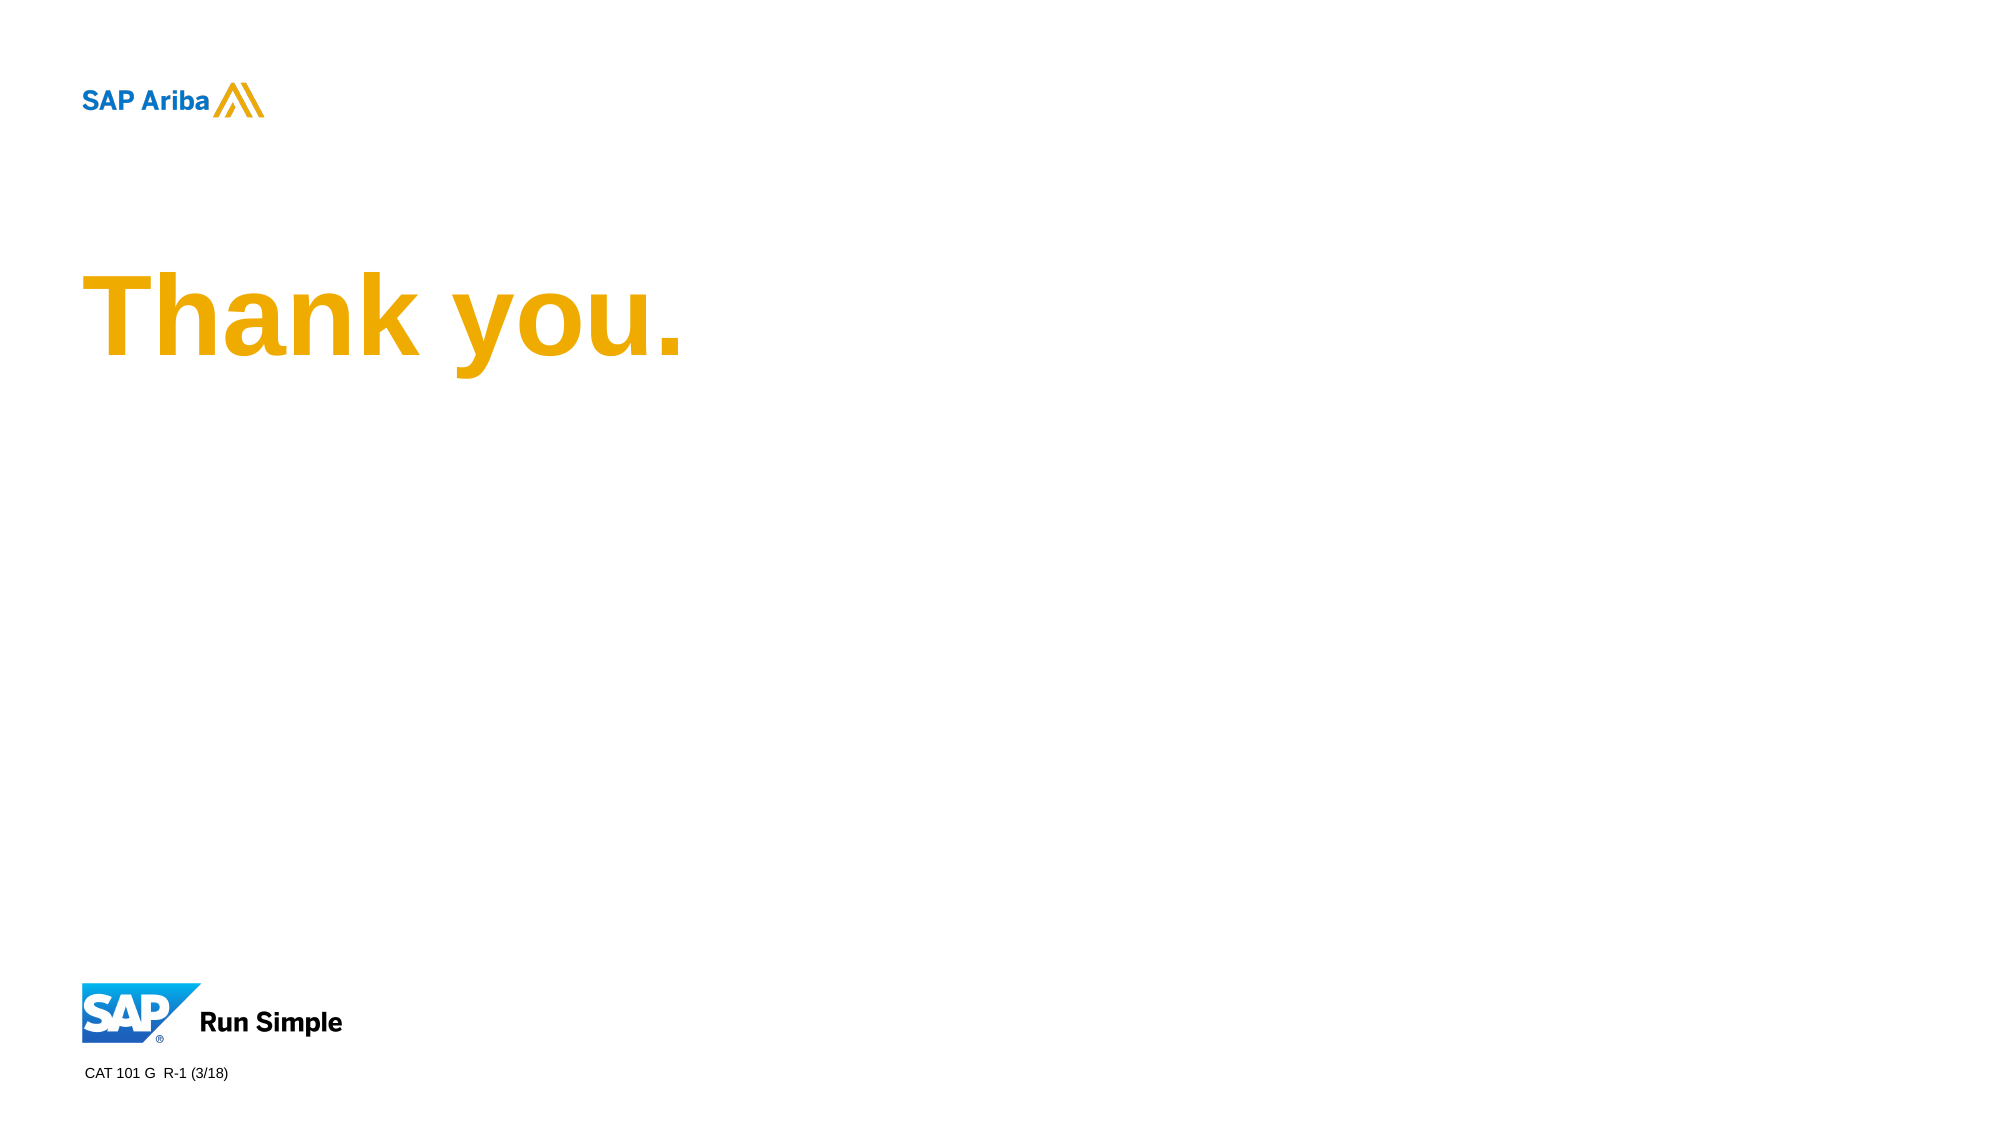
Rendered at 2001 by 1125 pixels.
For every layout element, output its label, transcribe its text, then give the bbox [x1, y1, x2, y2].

picture [82, 82, 265, 118]
picture [82, 983, 342, 1043]
text_box CAT 101 G R-1 (3/18) [85, 1064, 229, 1082]
title Thank you. [82, 240, 1001, 393]
